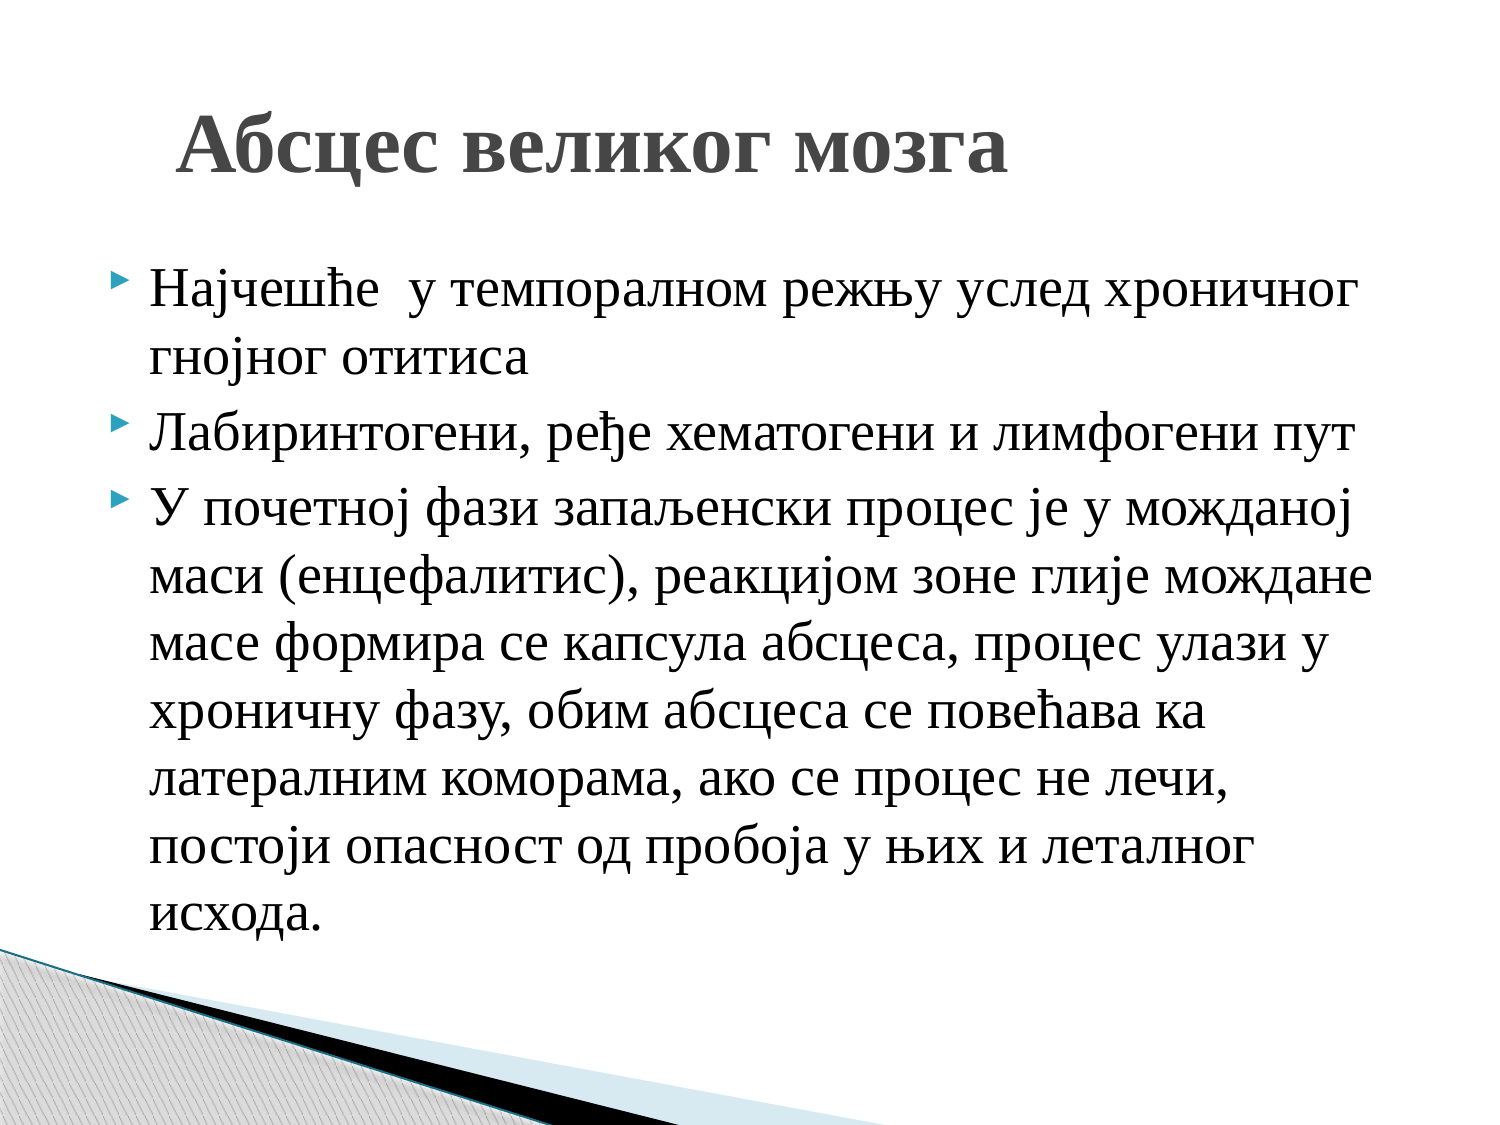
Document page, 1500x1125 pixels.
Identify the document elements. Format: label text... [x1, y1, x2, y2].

list Најчешће у темпоралном режњу услед хроничног гнојног отитиса Лабиринтогени, ређе хематогени и лимфогени пут У почетној фази запаљенски процес је у можданој маси (енцефалитис), реакцијом зоне глије мождане масе формира се капсула абсцеса, процес улази у хроничну фазу, обим абсцеса се повећава ка латералним коморама, ако се процес не лечи, постоји опасност од пробоја у њих и леталног исхода. [75, 243, 1425, 986]
title Абсцес великог мозга [75, 45, 1425, 233]
